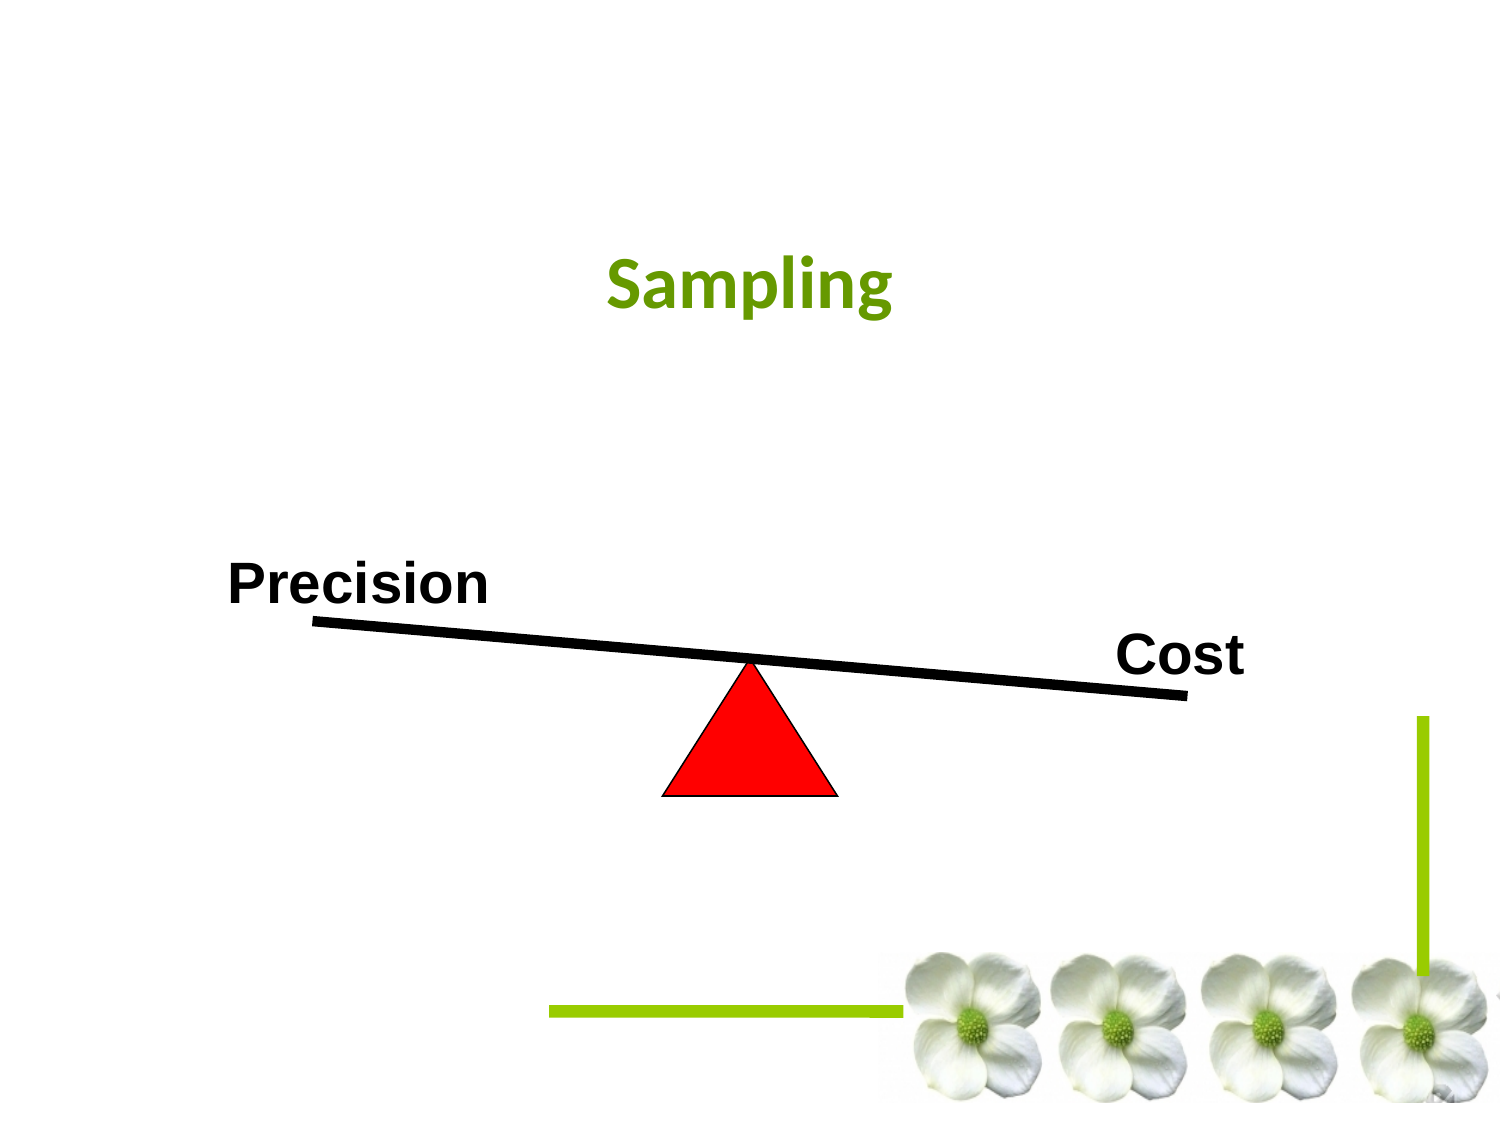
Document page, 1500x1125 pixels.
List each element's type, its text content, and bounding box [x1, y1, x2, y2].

picture [878, 952, 1500, 1103]
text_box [212, 537, 1261, 797]
title Sampling [111, 184, 1388, 373]
